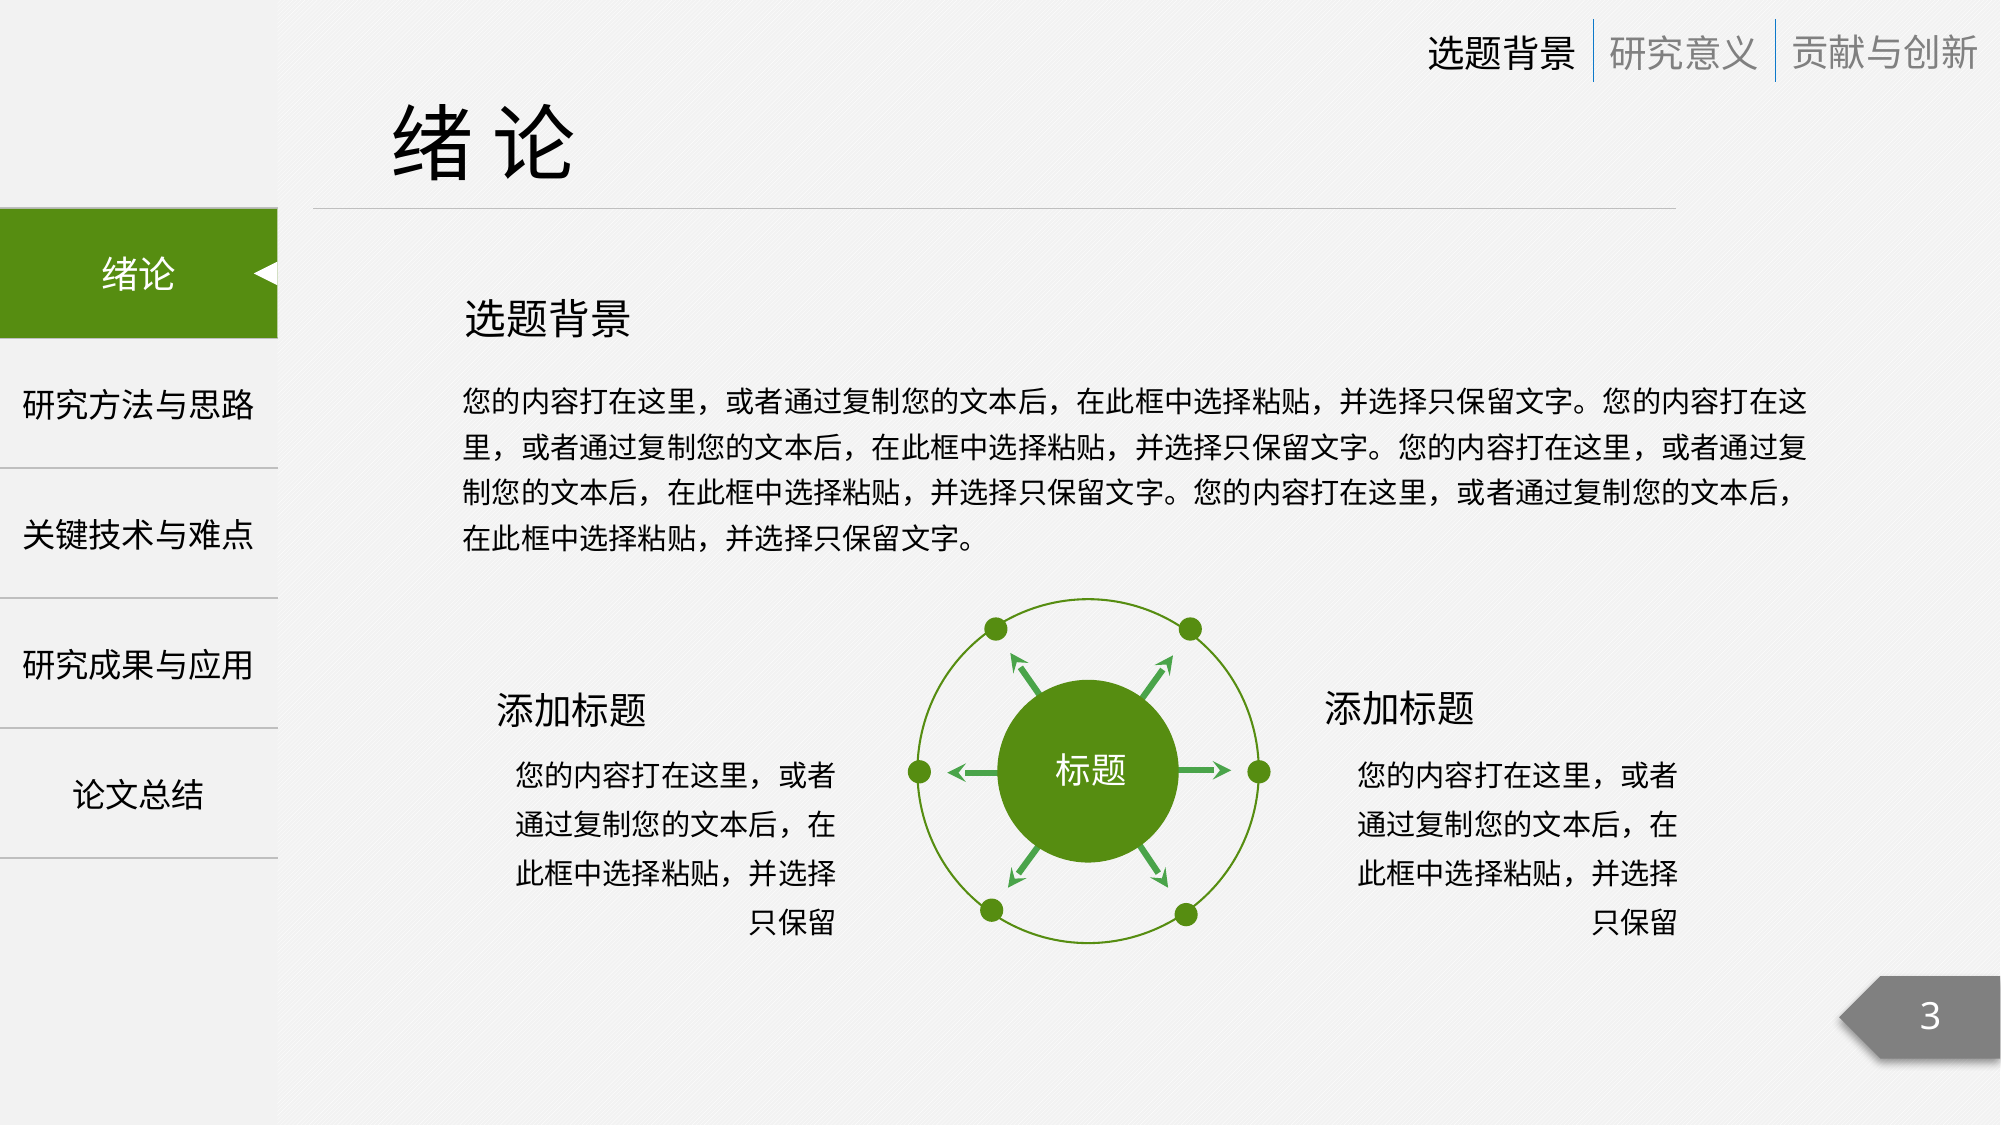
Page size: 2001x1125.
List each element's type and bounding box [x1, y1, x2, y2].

text_box [471, 679, 852, 902]
text_box [997, 679, 1179, 863]
text_box [1308, 677, 1694, 897]
text_box [907, 607, 1271, 944]
text_box [447, 284, 1836, 607]
